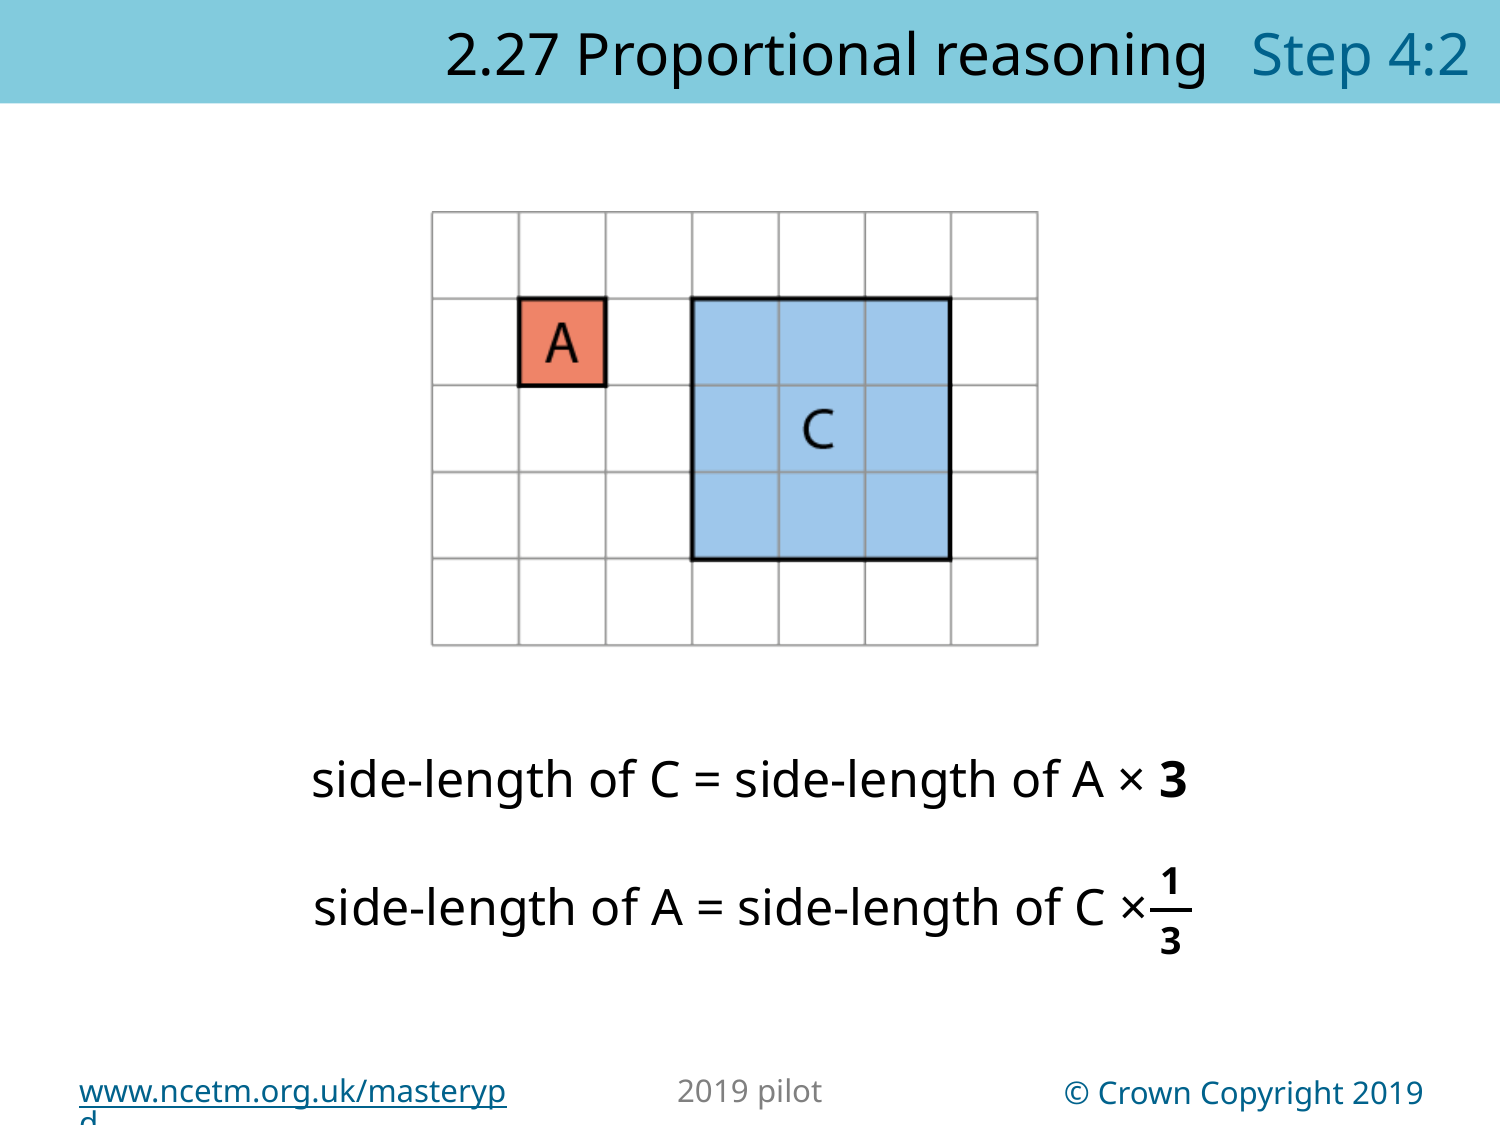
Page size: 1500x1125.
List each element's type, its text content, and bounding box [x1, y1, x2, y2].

picture [95, 211, 1405, 697]
list 2.27 Proportional reasoning Step 4:2 [0, 0, 1500, 104]
text_box side-length of C = side-length of A × 3 [296, 739, 1203, 815]
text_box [303, 849, 1197, 971]
